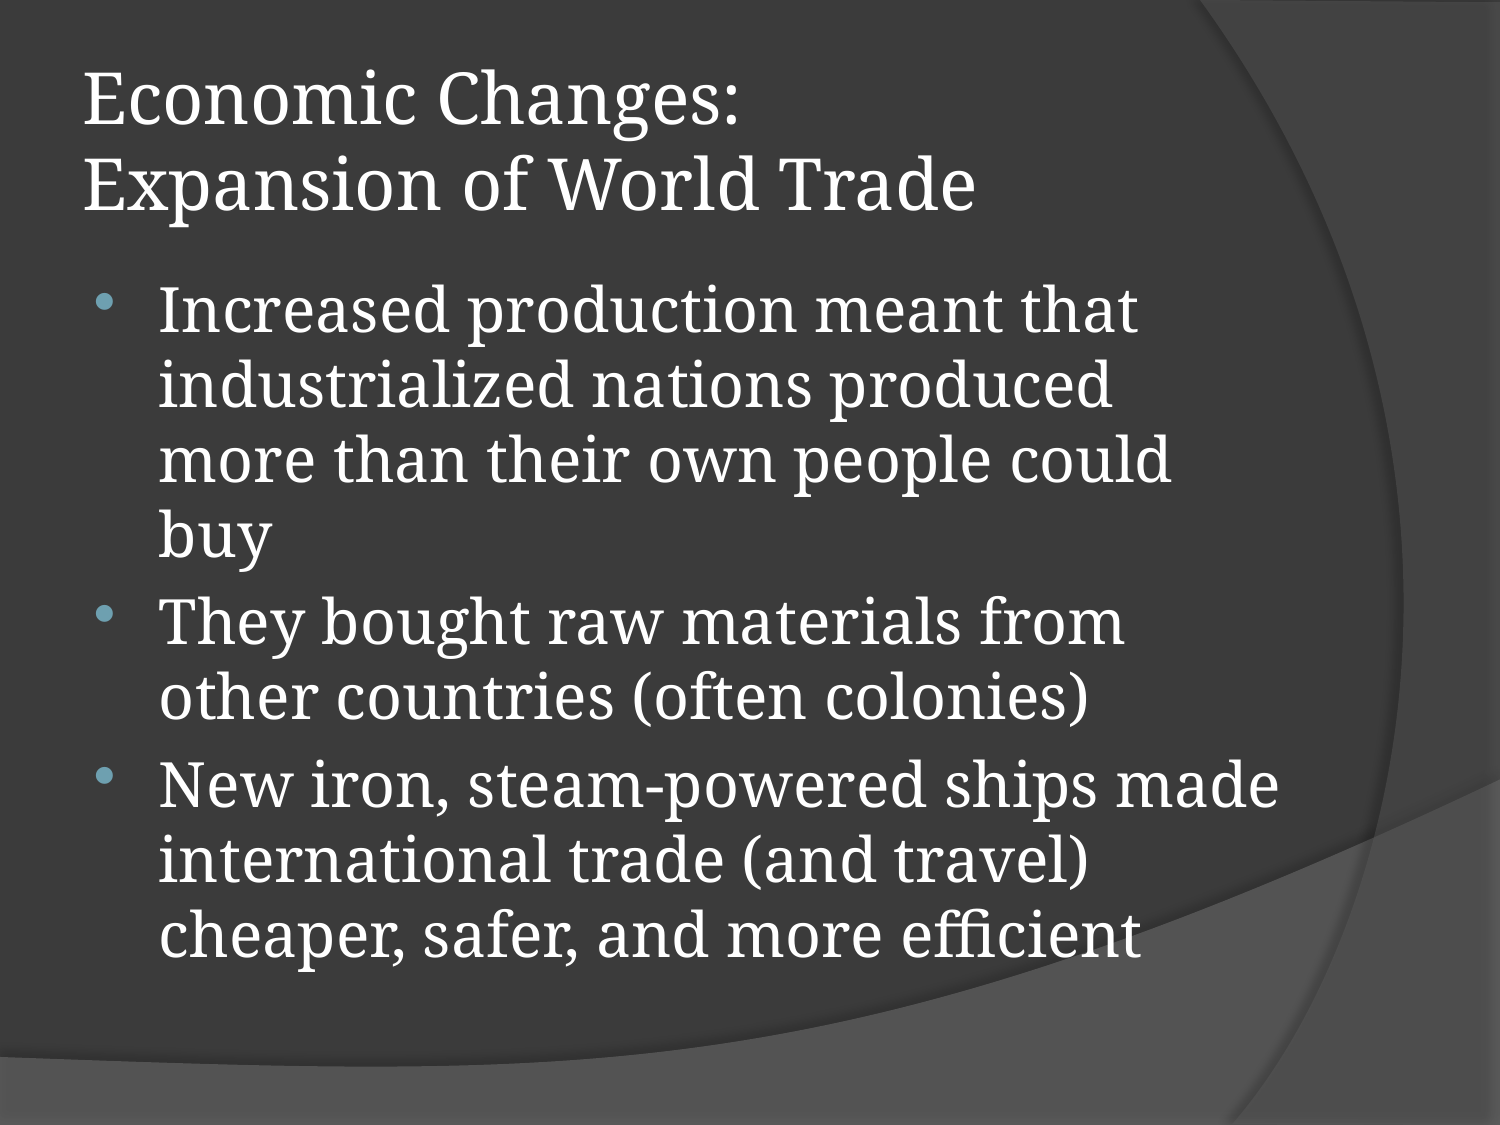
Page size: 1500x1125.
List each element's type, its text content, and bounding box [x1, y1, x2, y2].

title Economic Changes: Expansion of World Trade [75, 45, 1300, 233]
list Increased production meant that industrialized nations produced more than their own people could buy They bought raw materials from other countries (often colonies) New iron, steam-powered ships made international trade (and travel) cheaper, safer, and more efficient [75, 262, 1300, 1005]
